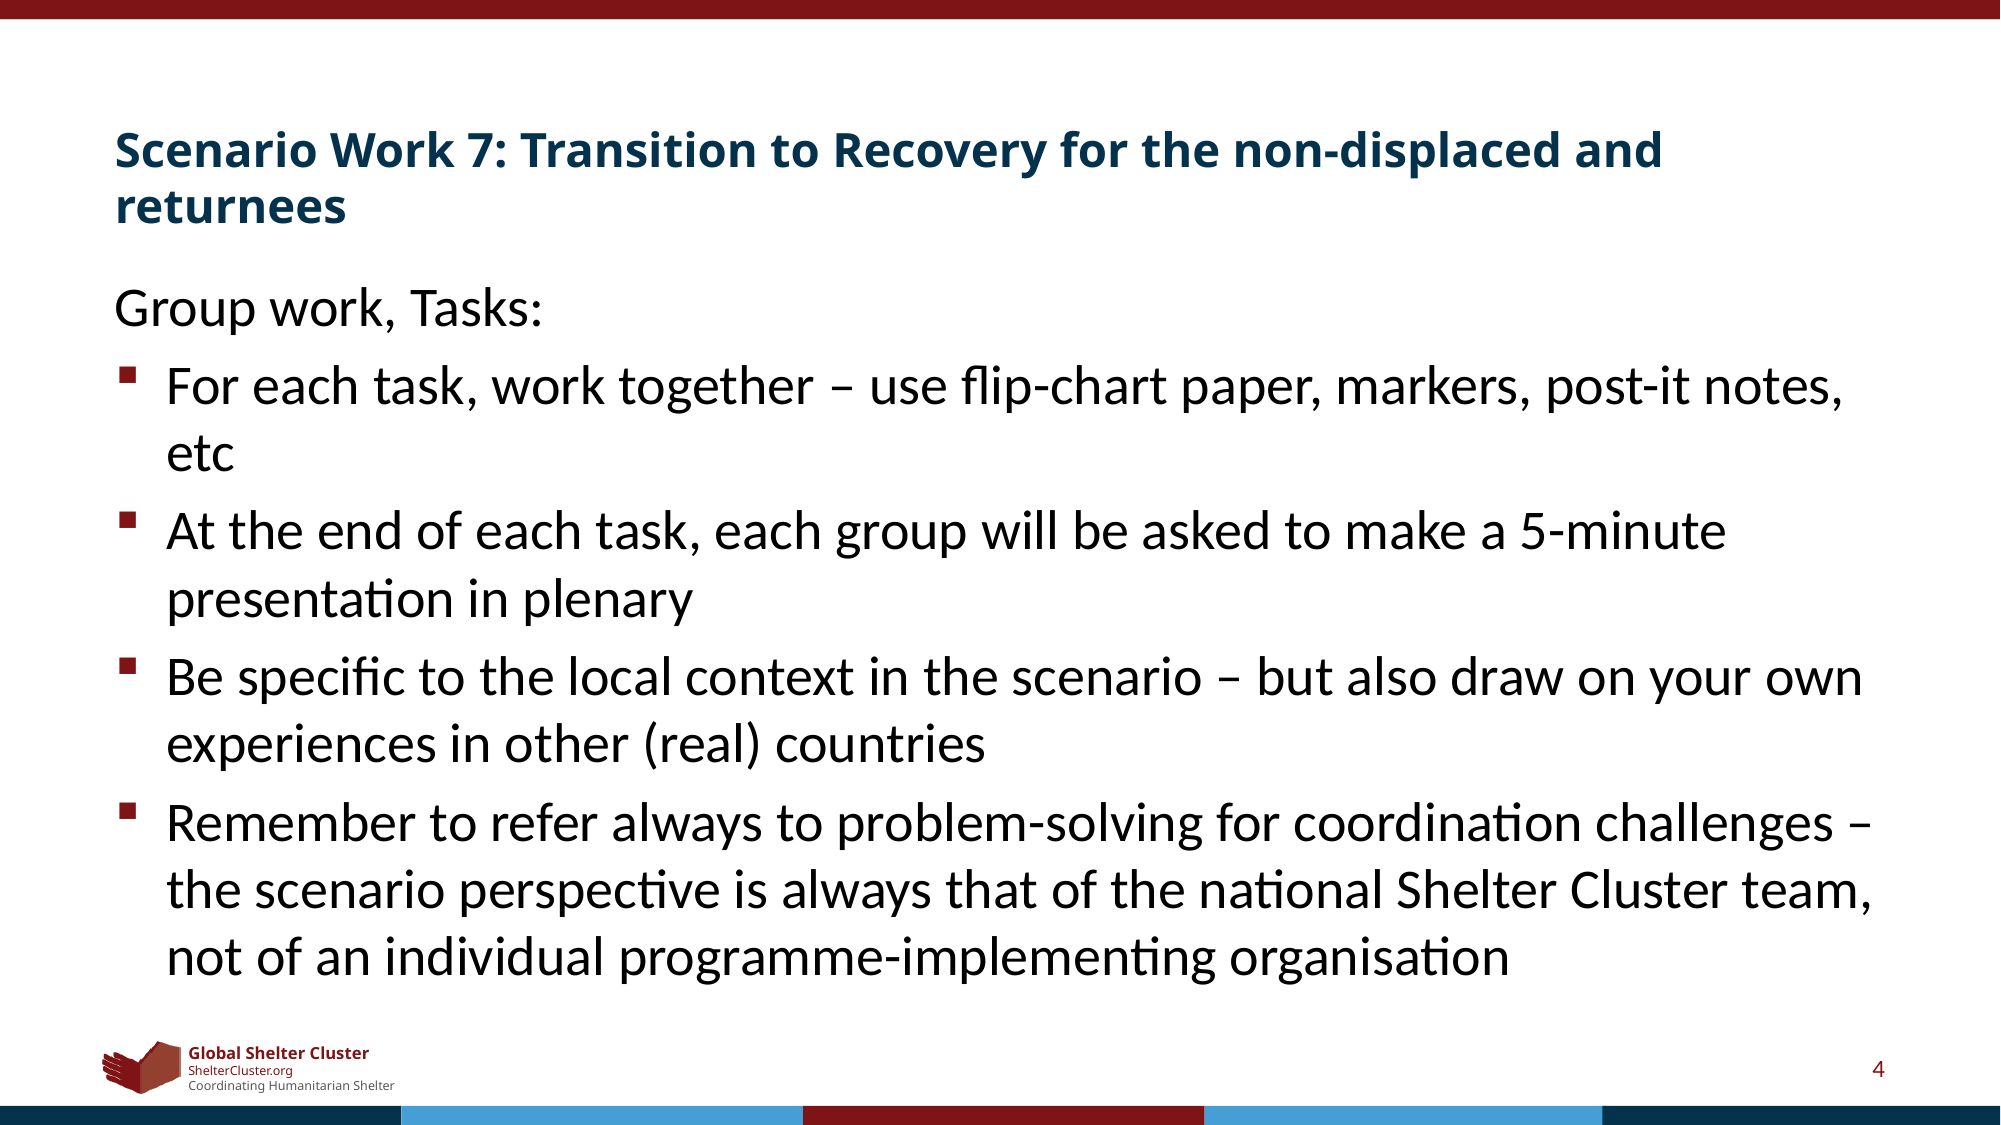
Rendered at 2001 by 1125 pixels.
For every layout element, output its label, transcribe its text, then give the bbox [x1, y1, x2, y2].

title Scenario Work 7: Transition to Recovery for the non-displaced and returnees [99, 111, 1863, 262]
picture [102, 1041, 181, 1094]
slide_number 4 [1433, 1037, 1900, 1098]
list Group work, Tasks: For each task, work together – use flip-chart paper, markers, post-it notes, etc At the end of each task, each group will be asked to make a 5-minute presentation in plenary Be specific to the local context in the scenario – but also draw on your own experiences in other (real) countries Remember to refer always to problem-solving for coordination challenges – the scenario perspective is always that of the national Shelter Cluster team, not of an individual programme-implementing organisation [99, 262, 1900, 1005]
